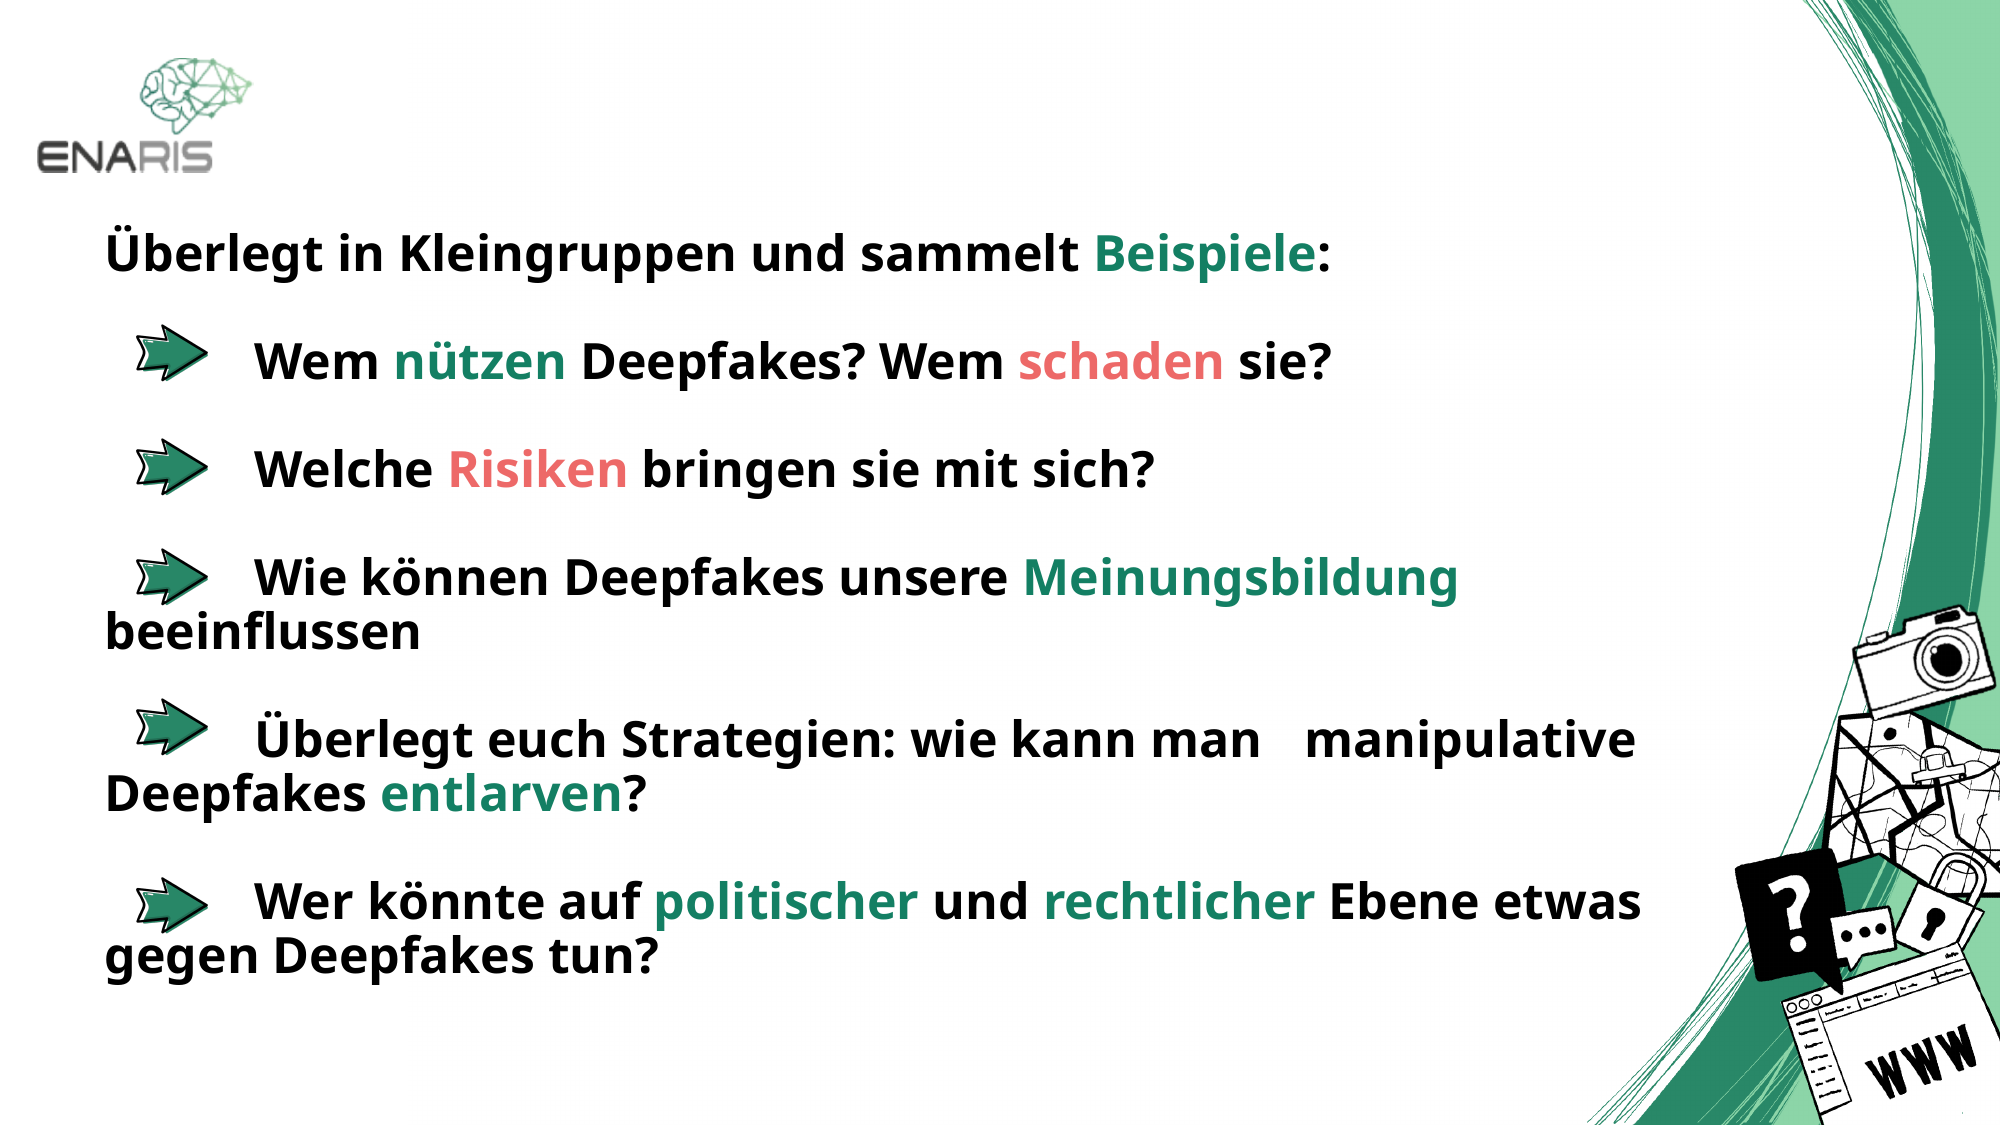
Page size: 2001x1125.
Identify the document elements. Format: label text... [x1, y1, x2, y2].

picture [129, 535, 215, 621]
picture [129, 425, 215, 511]
picture [37, 58, 254, 173]
picture [129, 864, 215, 949]
picture [129, 685, 215, 771]
picture [129, 311, 215, 397]
picture [408, 0, 2000, 1125]
title Überlegt in Kleingruppen und sammelt Beispiele: Wem nützen Deepfakes? Wem schaden sie? Welche Risiken bringen sie mit sich? Wie können Deepfakes unsere Meinungsbildung beeinflussen Überlegt euch Strategien: wie kann man manipulative Deepfakes entlarven? Wer könnte auf politischer und rechtlicher Ebene etwas gegen Deepfakes tun? [89, 293, 1798, 979]
